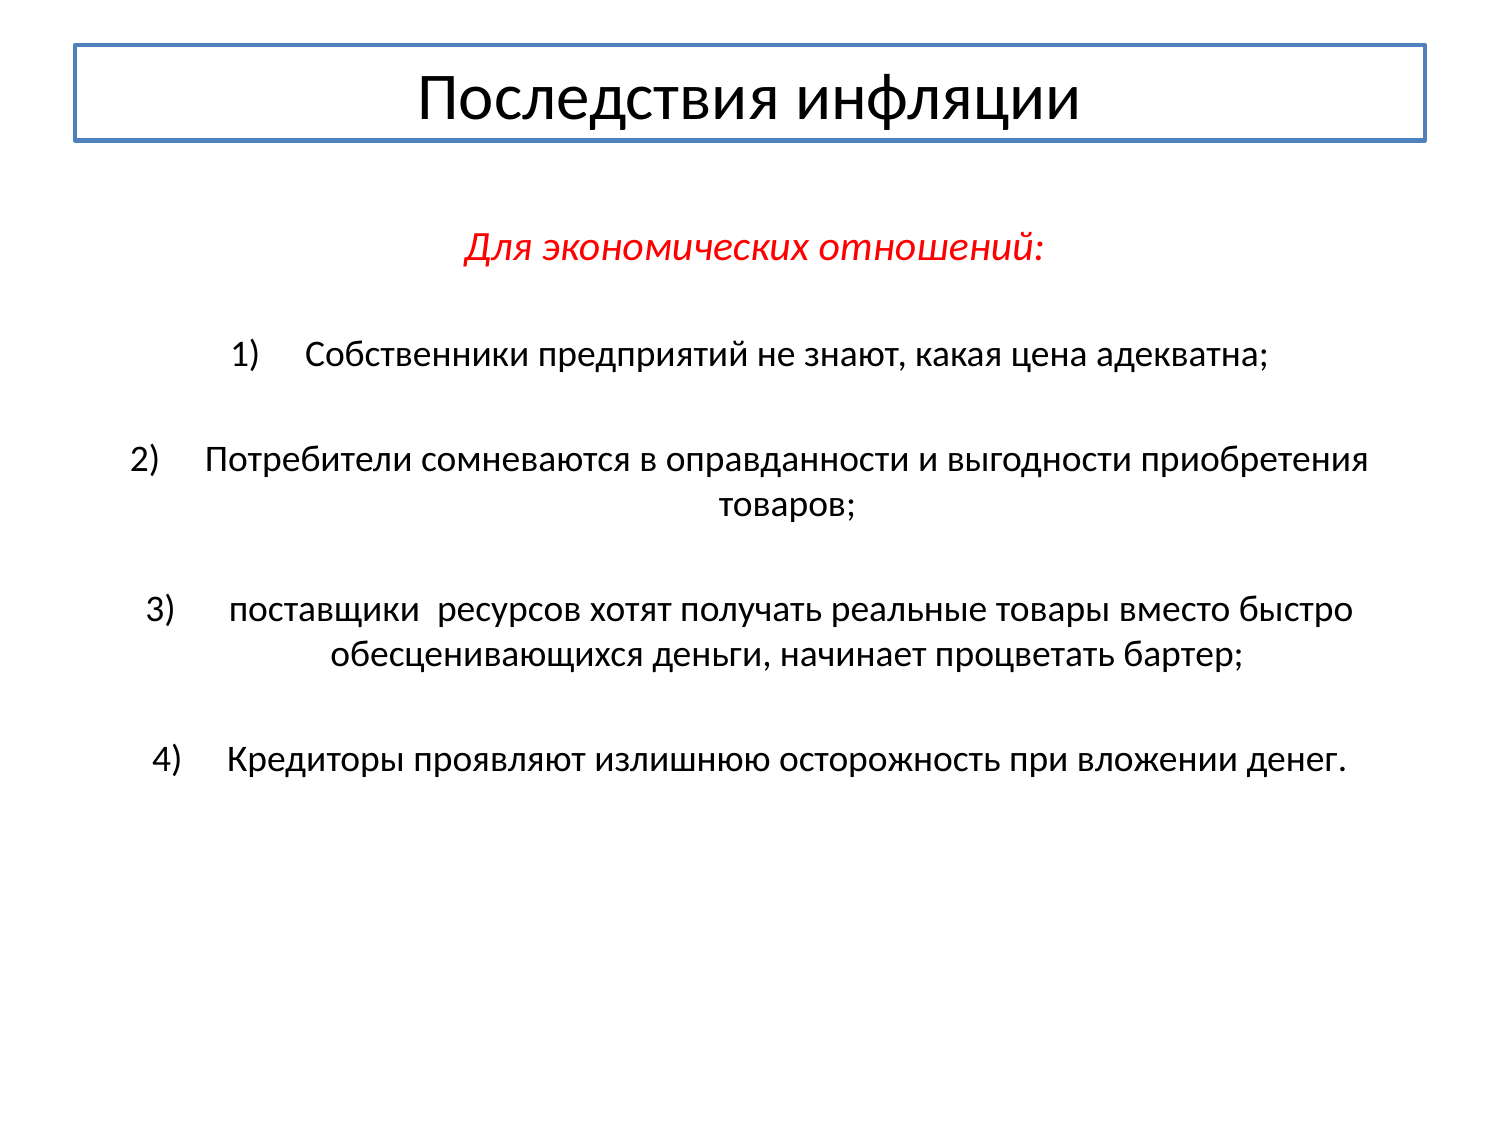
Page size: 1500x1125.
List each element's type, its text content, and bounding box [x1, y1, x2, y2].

list Для экономических отношений: Собственники предприятий не знают, какая цена адекватна; Потребители сомневаются в оправданности и выгодности приобретения товаров; поставщики ресурсов хотят получать реальные товары вместо быстро обесценивающихся деньги, начинает процветать бартер; Кредиторы проявляют излишнюю осторожность при вложении денег. [75, 210, 1425, 1005]
title Последствия инфляции [73, 43, 1427, 143]
